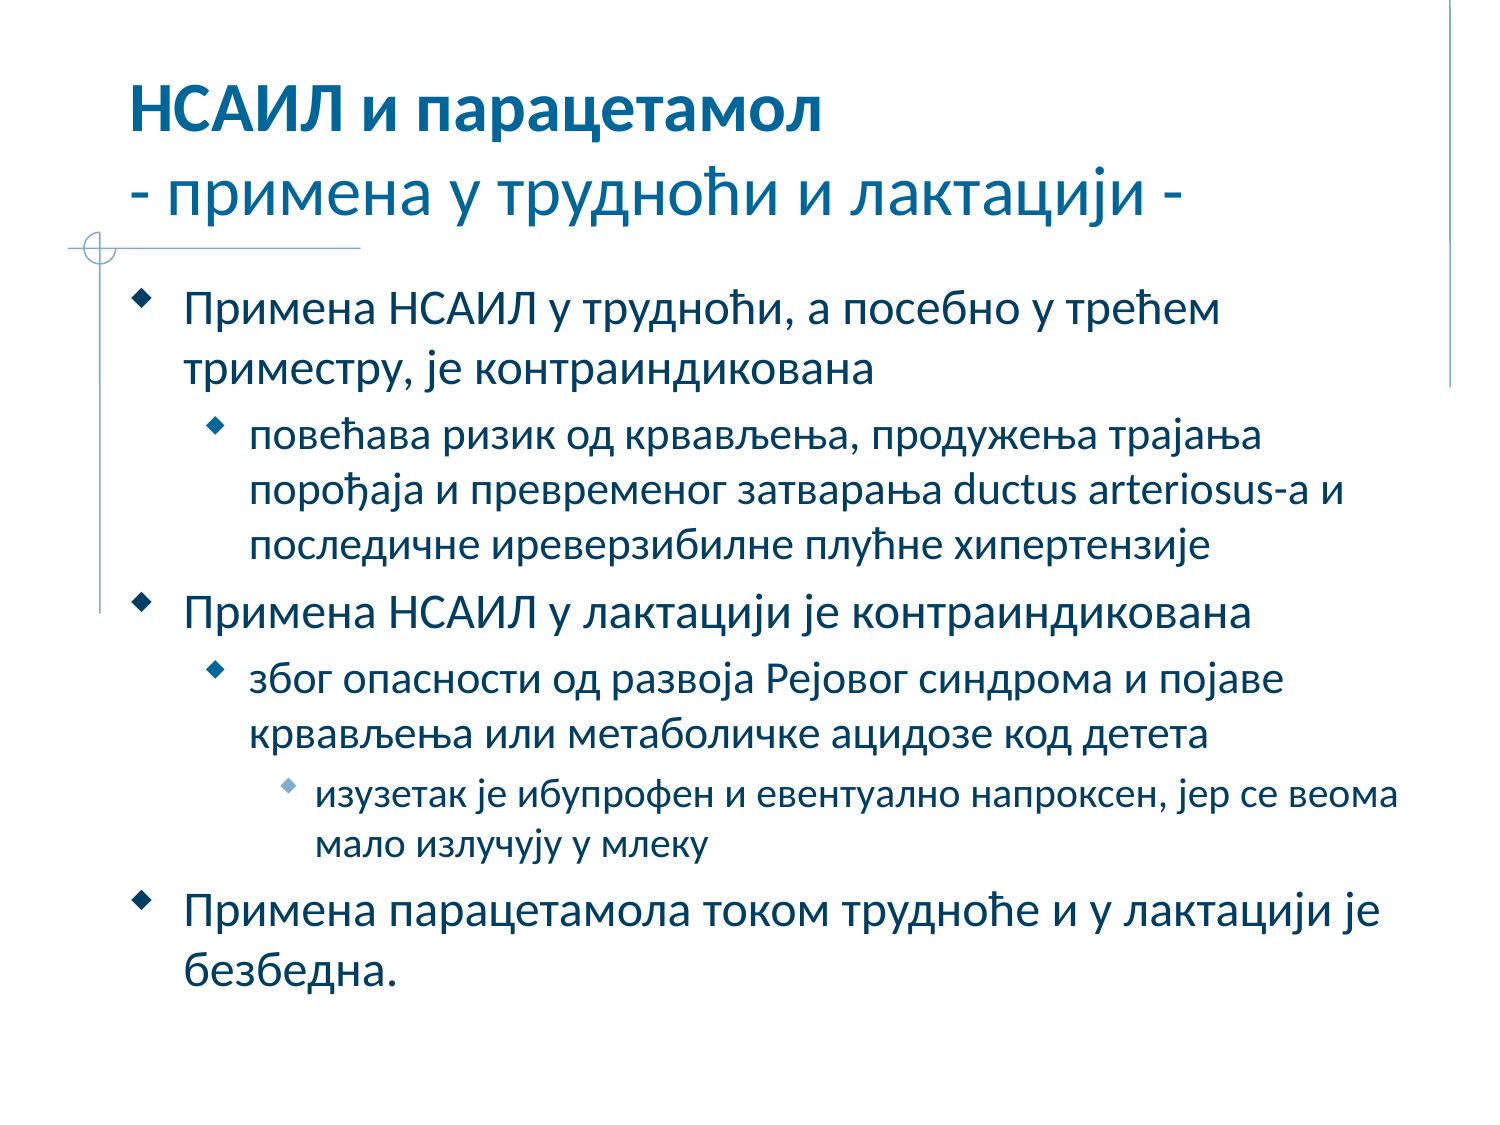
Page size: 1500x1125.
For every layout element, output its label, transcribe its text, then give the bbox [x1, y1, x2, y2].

list Примена НСАИЛ у трудноћи, а посебно у трећем триместру, је контраиндикована повећава ризик од крвављења, продужења трајања порођаја и превременог затварања ductus arteriosus-а и последичне иреверзибилне плућне хипертензије Примена НСАИЛ у лактацији је контраиндикована због опасности од развоја Рејовог синдрома и појаве крвављења или метаболичке ацидозе код детета изузетак је ибупрофен и евентуално напроксен, јер се веома мало излучују у млеку Примена парацетамола током трудноће и у лактацији је безбедна. [111, 266, 1436, 1024]
title НСАИЛ и парацетамол - примена у трудноћи и лактацији - [113, 49, 1436, 238]
